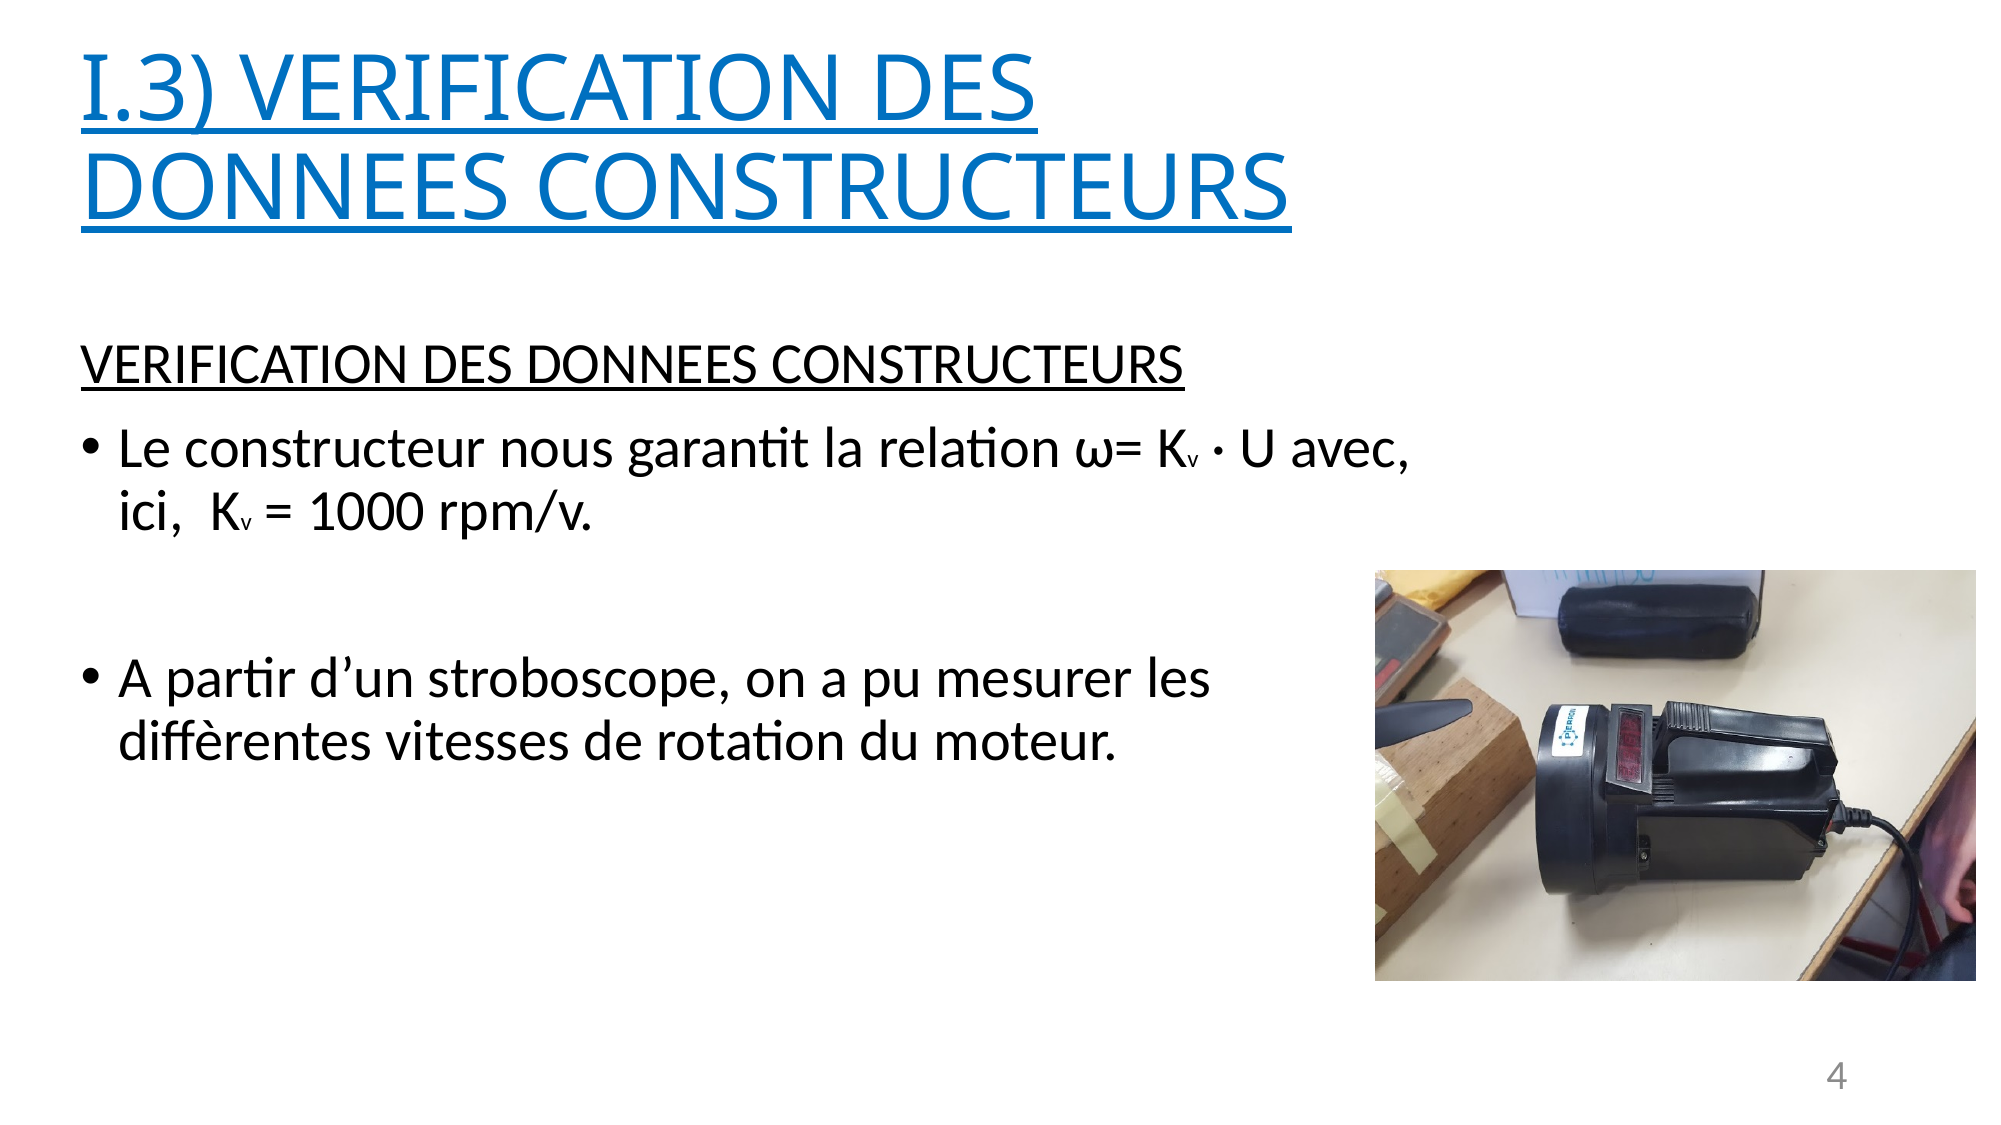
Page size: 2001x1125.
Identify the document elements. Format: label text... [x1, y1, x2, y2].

picture [1375, 570, 1976, 981]
slide_number 4 [1412, 1042, 1863, 1103]
list VERIFICATION DES DONNEES CONSTRUCTEURS Le constructeur nous garantit la relation ω= Kv · U avec, ici, Kv = 1000 rpm/v. A partir d’un stroboscope, on a pu mesurer les diffèrentes vitesses de rotation du moteur. [65, 325, 1466, 919]
title I.3) VERIFICATION DES DONNEES CONSTRUCTEURS [65, 16, 1466, 265]
